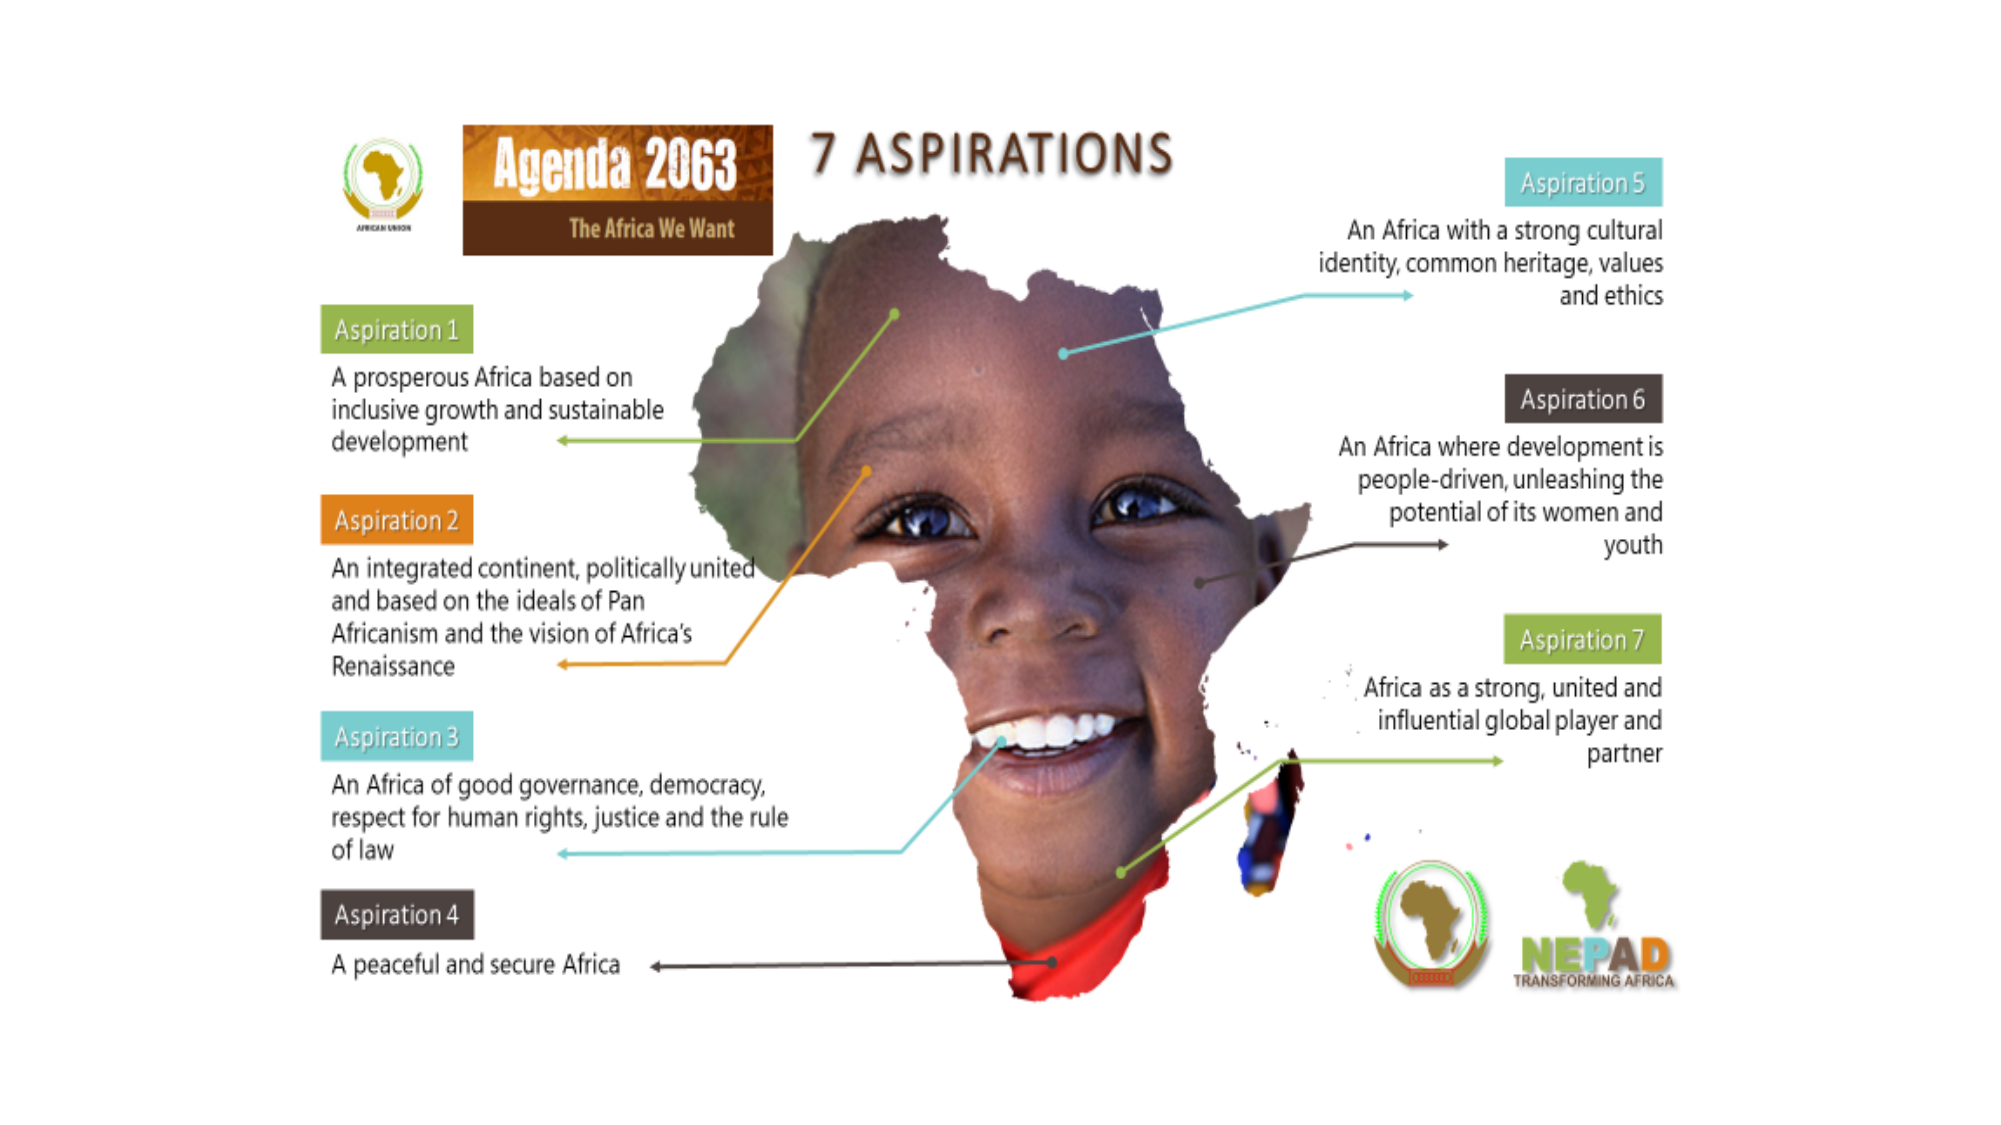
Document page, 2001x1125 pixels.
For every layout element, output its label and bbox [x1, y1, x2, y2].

picture [303, 103, 1697, 1022]
